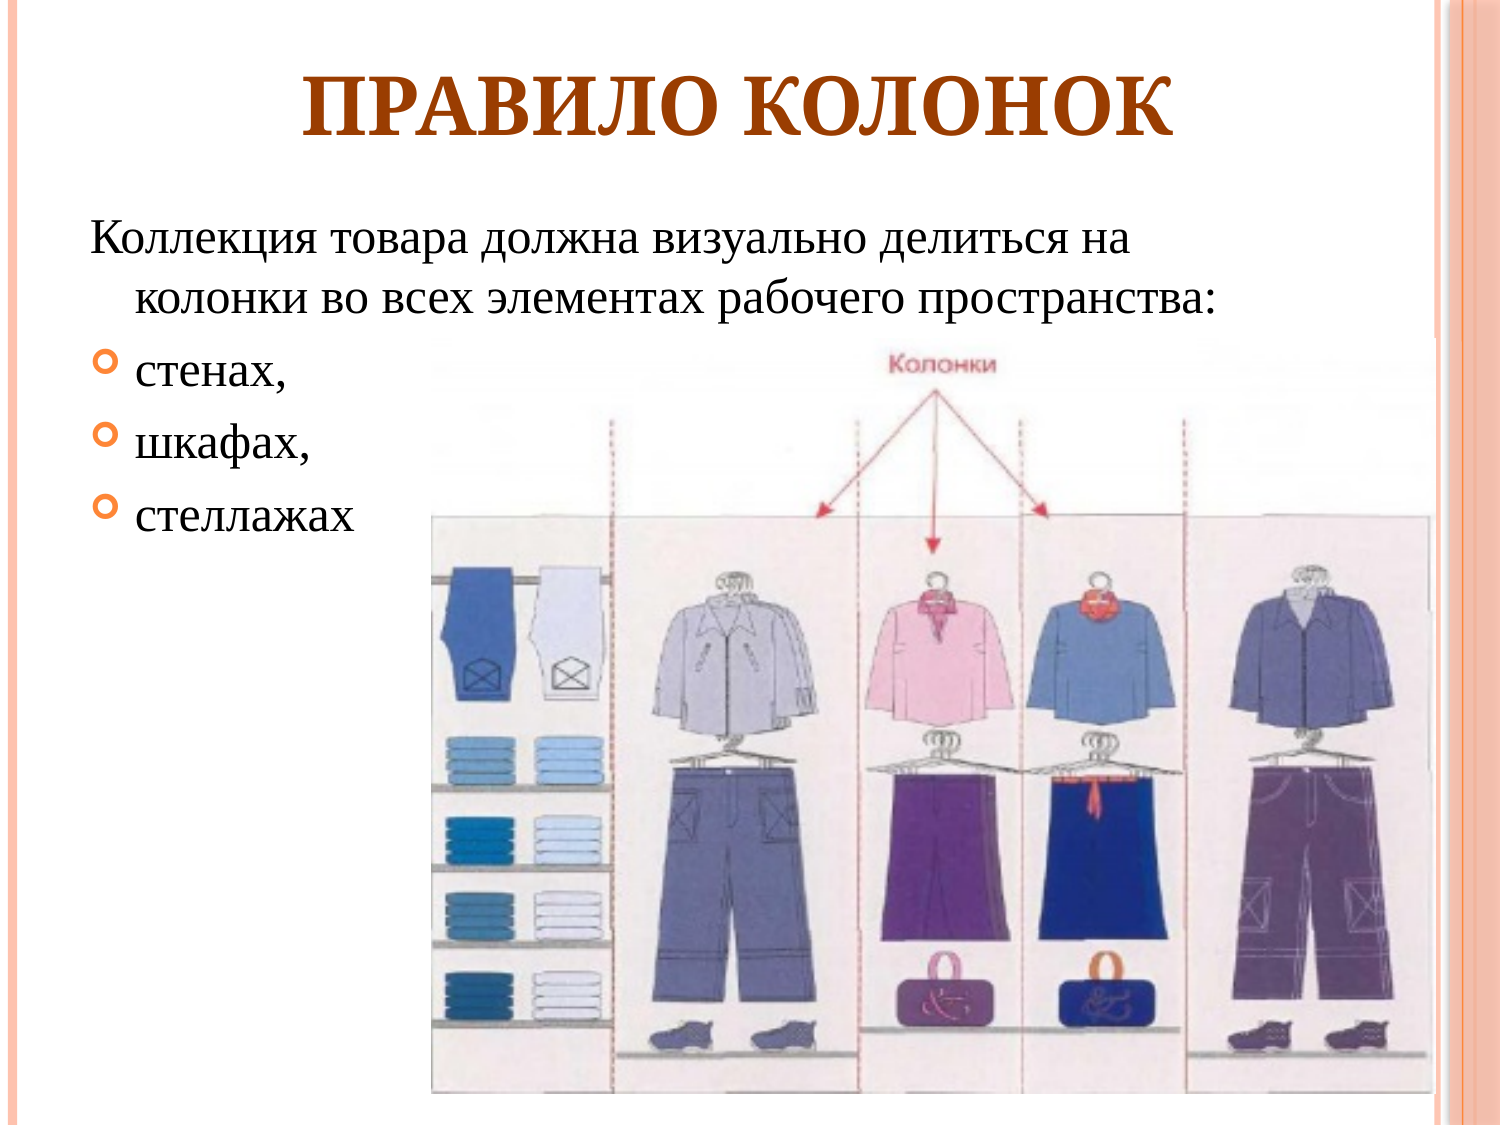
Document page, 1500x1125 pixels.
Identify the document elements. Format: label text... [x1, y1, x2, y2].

list Коллекция товара должна визуально делиться на колонки во всех элементах рабочего пространства: стенах, шкафах, стеллажах [75, 196, 1300, 716]
title Правило колонок [75, 45, 1400, 233]
picture [430, 337, 1436, 1095]
